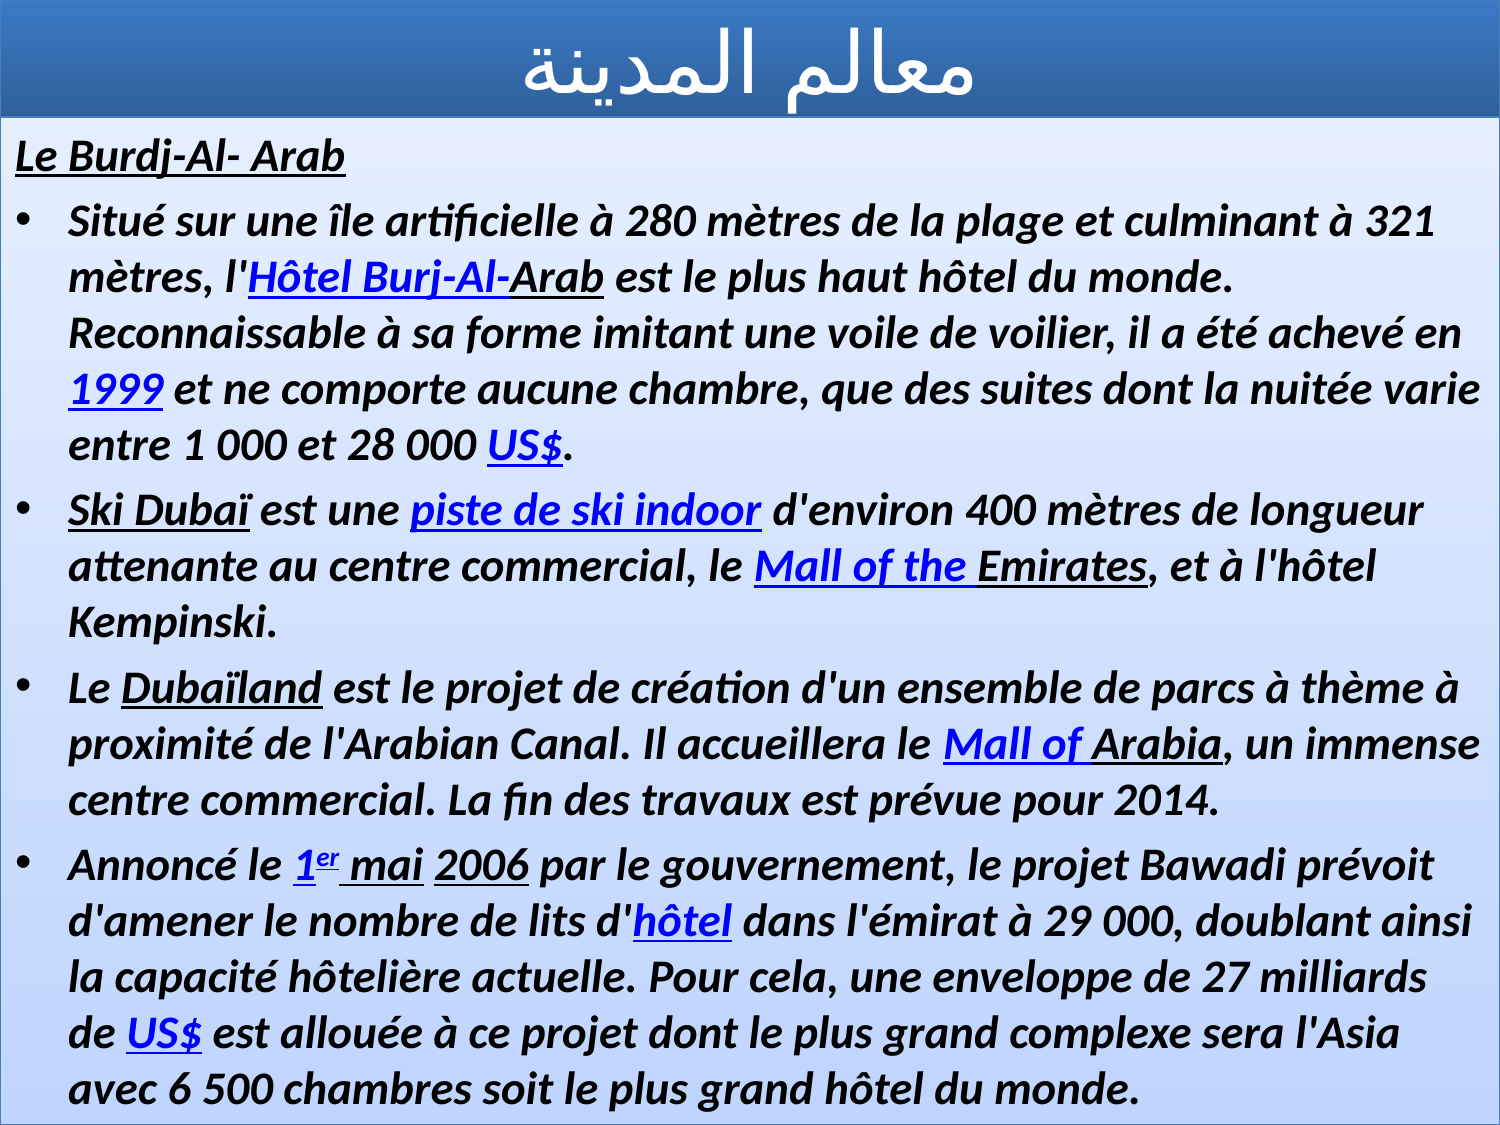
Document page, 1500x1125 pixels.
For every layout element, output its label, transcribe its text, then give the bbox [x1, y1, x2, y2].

title معالم المدينة [0, 0, 1500, 116]
list Le Burdj-Al- Arab Situé sur une île artificielle à 280 mètres de la plage et culminant à 321 mètres, l'Hôtel Burj-Al-Arab est le plus haut hôtel du monde. Reconnaissable à sa forme imitant une voile de voilier, il a été achevé en 1999 et ne comporte aucune chambre, que des suites dont la nuitée varie entre 1 000 et 28 000 US$. Ski Dubaï est une piste de ski indoor d'environ 400 mètres de longueur attenante au centre commercial, le Mall of the Emirates, et à l'hôtel Kempinski. Le Dubaïland est le projet de création d'un ensemble de parcs à thème à proximité de l'Arabian Canal. Il accueillera le Mall of Arabia, un immense centre commercial. La fin des travaux est prévue pour 2014. Annoncé le 1er mai 2006 par le gouvernement, le projet Bawadi prévoit d'amener le nombre de lits d'hôtel dans l'émirat à 29 000, doublant ainsi la capacité hôtelière actuelle. Pour cela, une enveloppe de 27 milliards de US$ est allouée à ce projet dont le plus grand complexe sera l'Asia avec 6 500 chambres soit le plus grand hôtel du monde. [0, 116, 1500, 1125]
